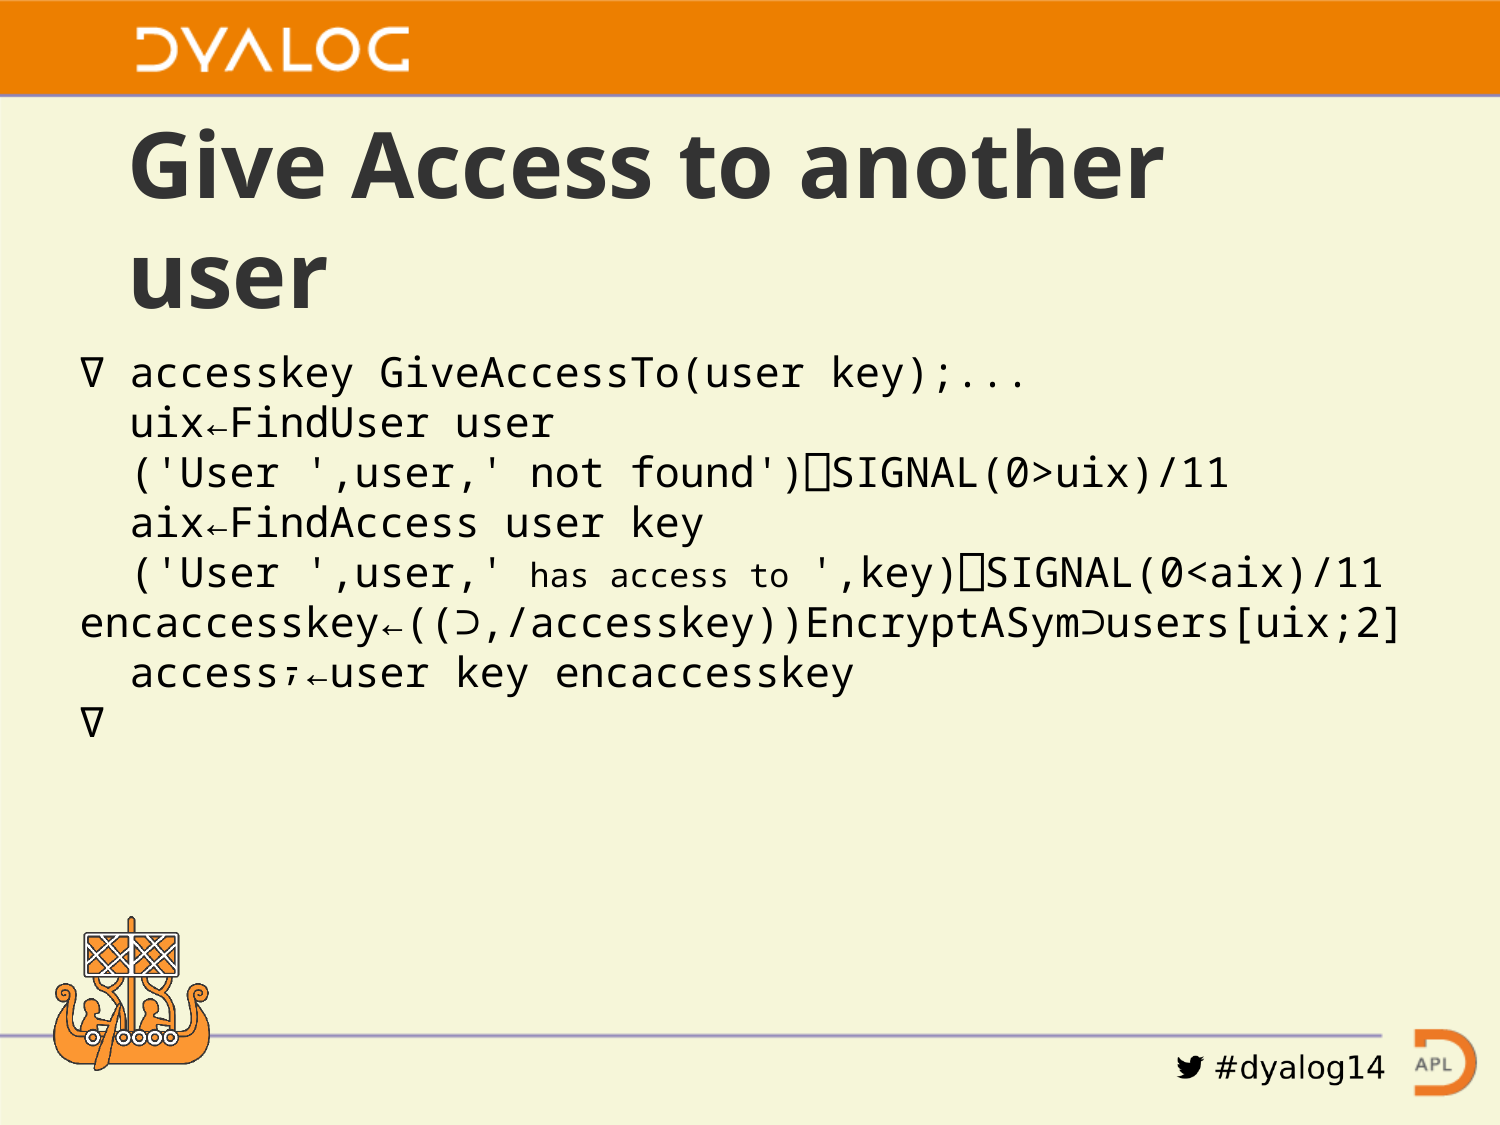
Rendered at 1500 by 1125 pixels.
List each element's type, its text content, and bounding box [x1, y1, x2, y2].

subtitle ∇ accesskey GiveAccessTo(user key);... uix←FindUser user ('User ',user,' not found')⎕SIGNAL(0>uix)/11 aix←FindAccess user key ('User ',user,' has access to ',key)⎕SIGNAL(0<aix)/11 encaccesskey←((⊃,/accesskey))EncryptASym⊃users[uix;2] access⍪←user key encaccesskey ∇ [64, 338, 1424, 925]
picture [0, 0, 1500, 1125]
title Give Access to another user [112, 99, 1388, 288]
